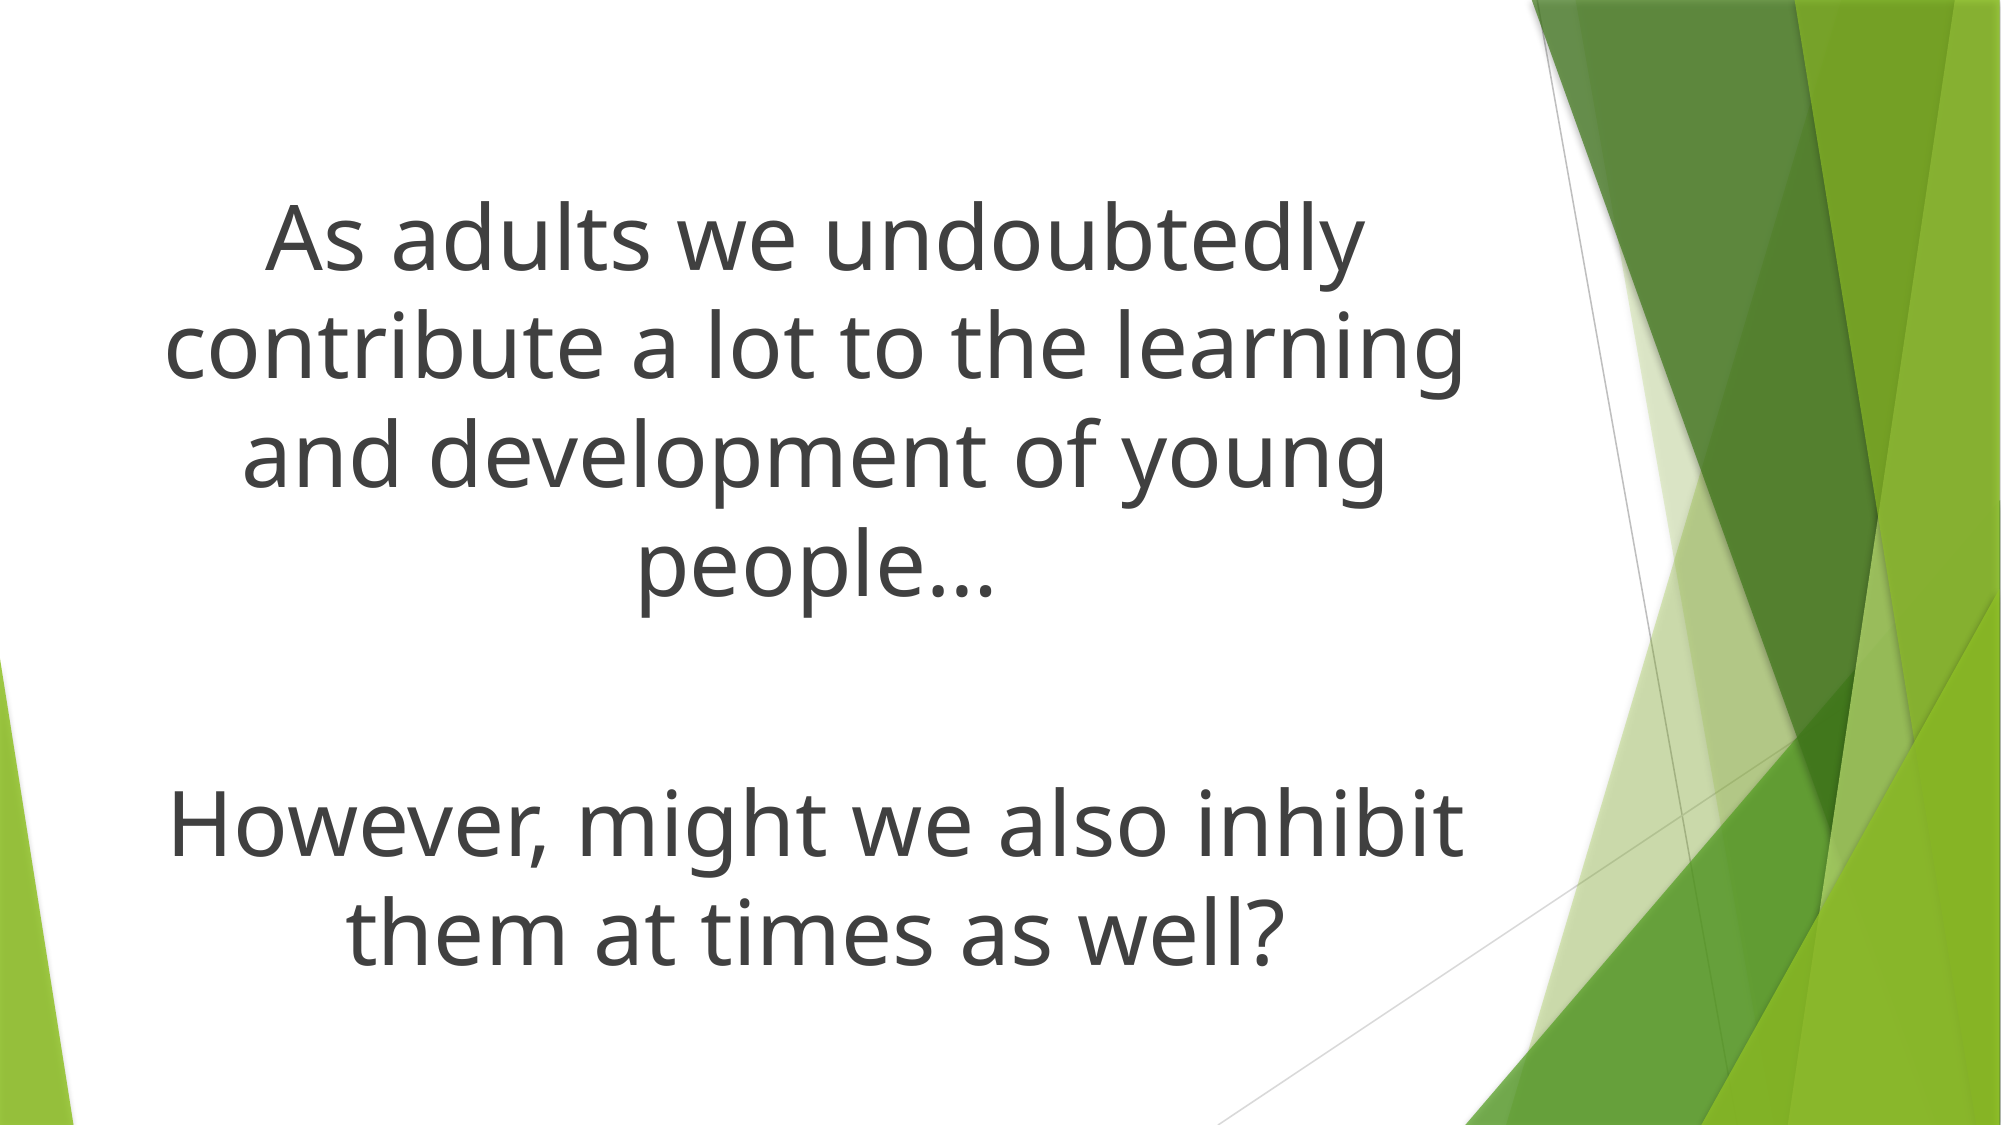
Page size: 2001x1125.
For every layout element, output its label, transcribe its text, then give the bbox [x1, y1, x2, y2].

list As adults we undoubtedly contribute a lot to the learning and development of young people… However, might we also inhibit them at times as well? [111, 171, 1522, 992]
